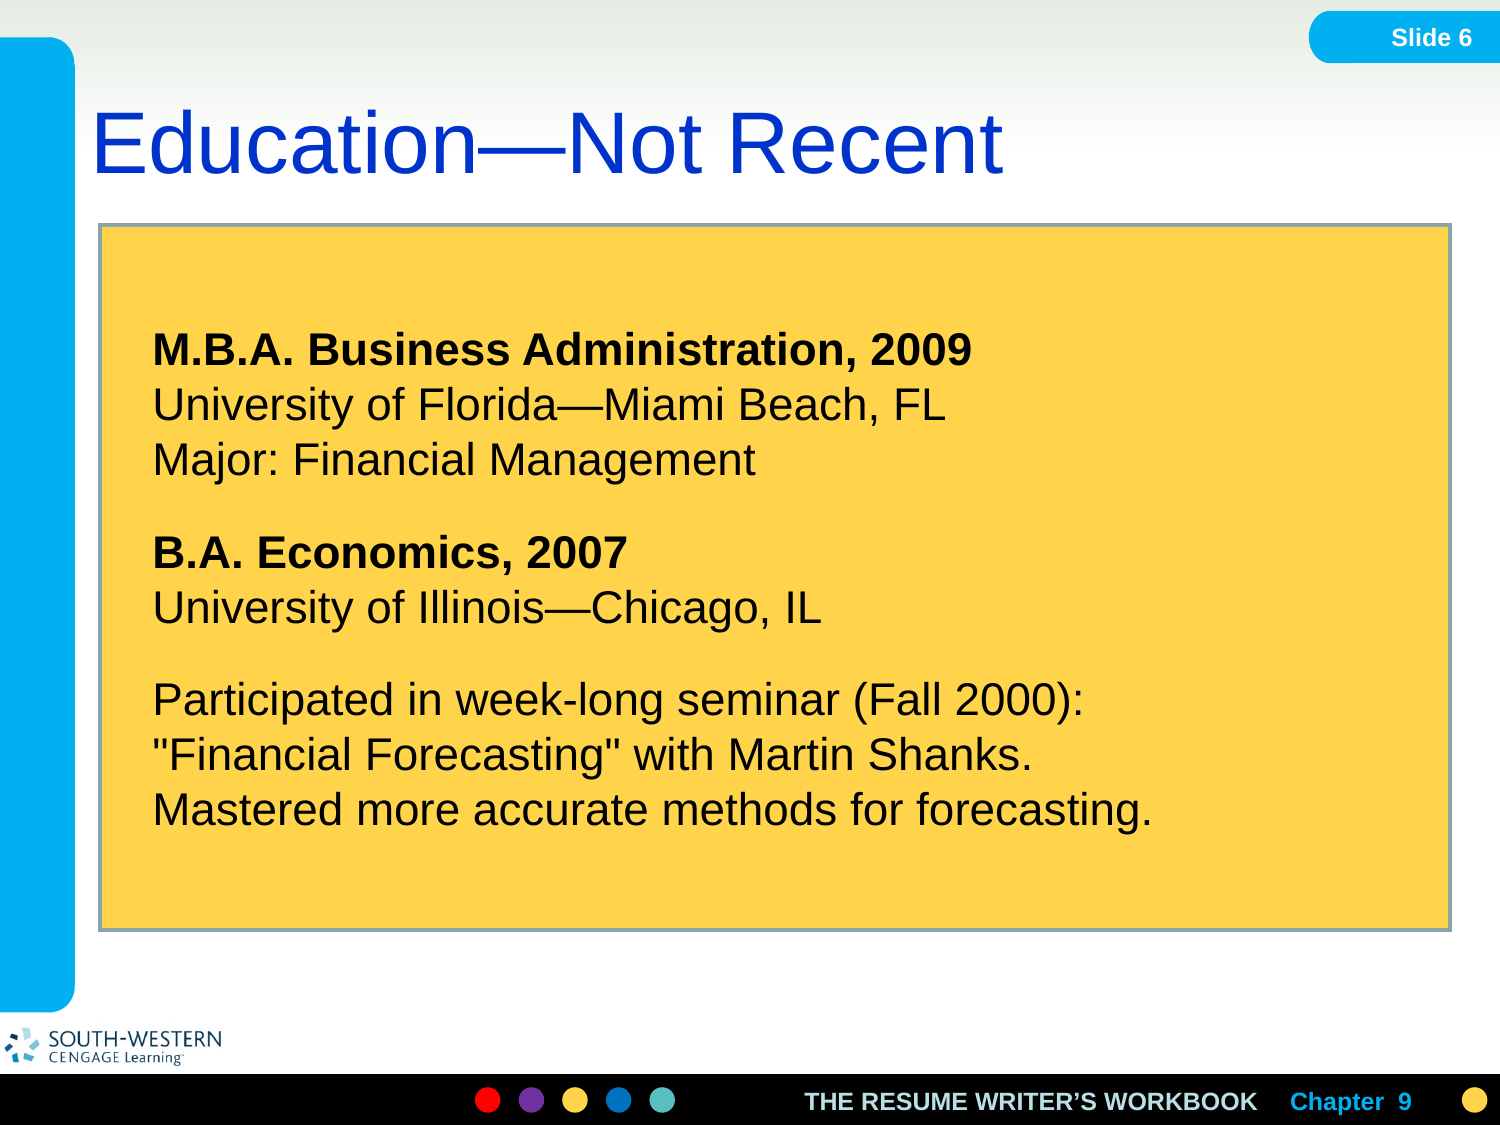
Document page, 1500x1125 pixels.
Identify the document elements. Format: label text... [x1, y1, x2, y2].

slide_number Slide 6 [1312, 13, 1488, 93]
list M.B.A. Business Administration, 2009 University of Florida—Miami Beach, FL Major: Financial Management B.A. Economics, 2007 University of Illinois—Chicago, IL Participated in week-long seminar (Fall 2000): "Financial Forecasting" with Martin Shanks. Mastered more accurate methods for forecasting. [98, 223, 1452, 932]
title Education—Not Recent [74, 44, 1426, 233]
picture [0, 1022, 225, 1073]
footer Chapter 9 [1274, 1075, 1476, 1125]
